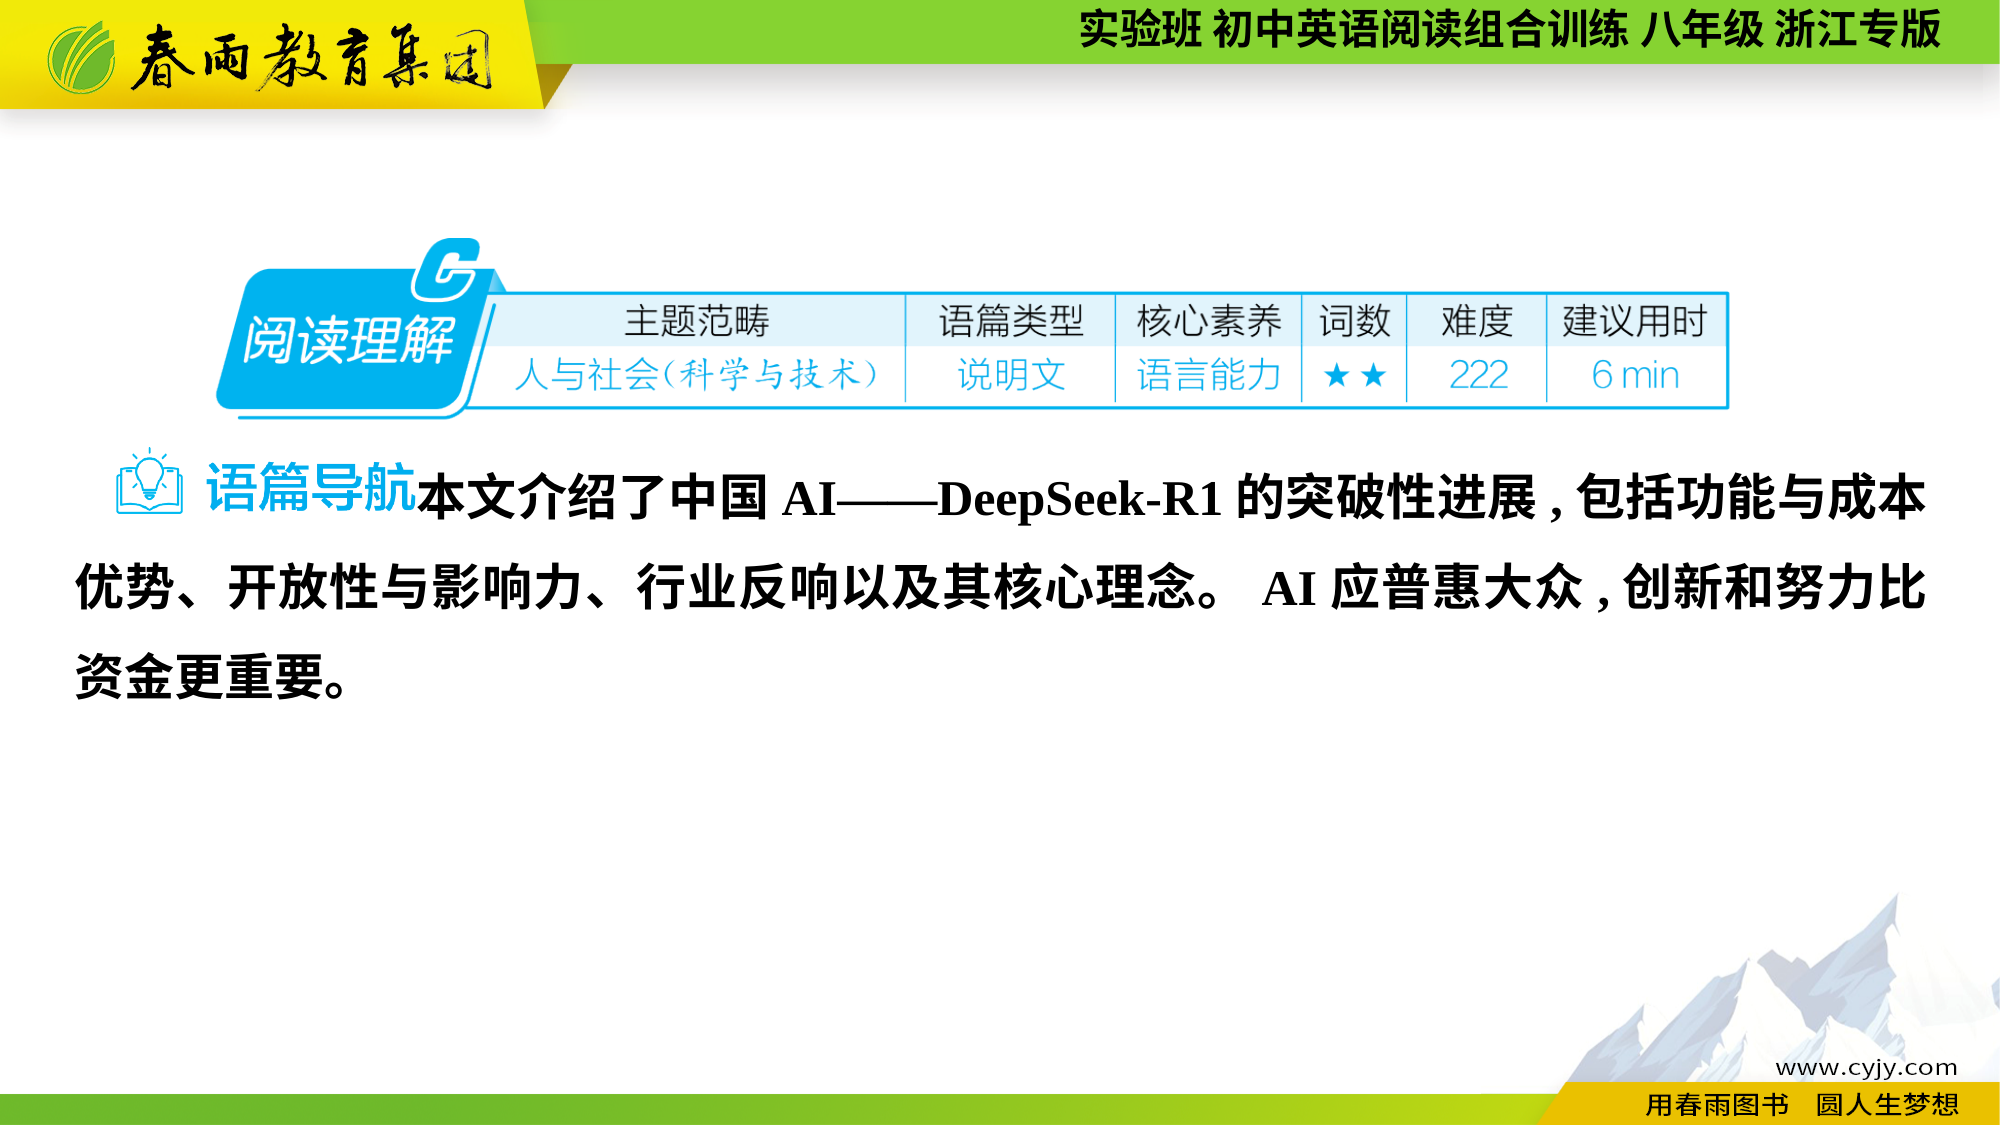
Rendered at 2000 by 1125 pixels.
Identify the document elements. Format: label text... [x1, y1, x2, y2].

list 本文介绍了中国AI——DeepSeek-R1的突破性进展,包括功能与成本优势、开放性与影响力、行业反响以及其核心理念。AI应普惠大众,创新和努力比资金更重要。 [59, 428, 1944, 716]
picture [0, 0, 2000, 1125]
